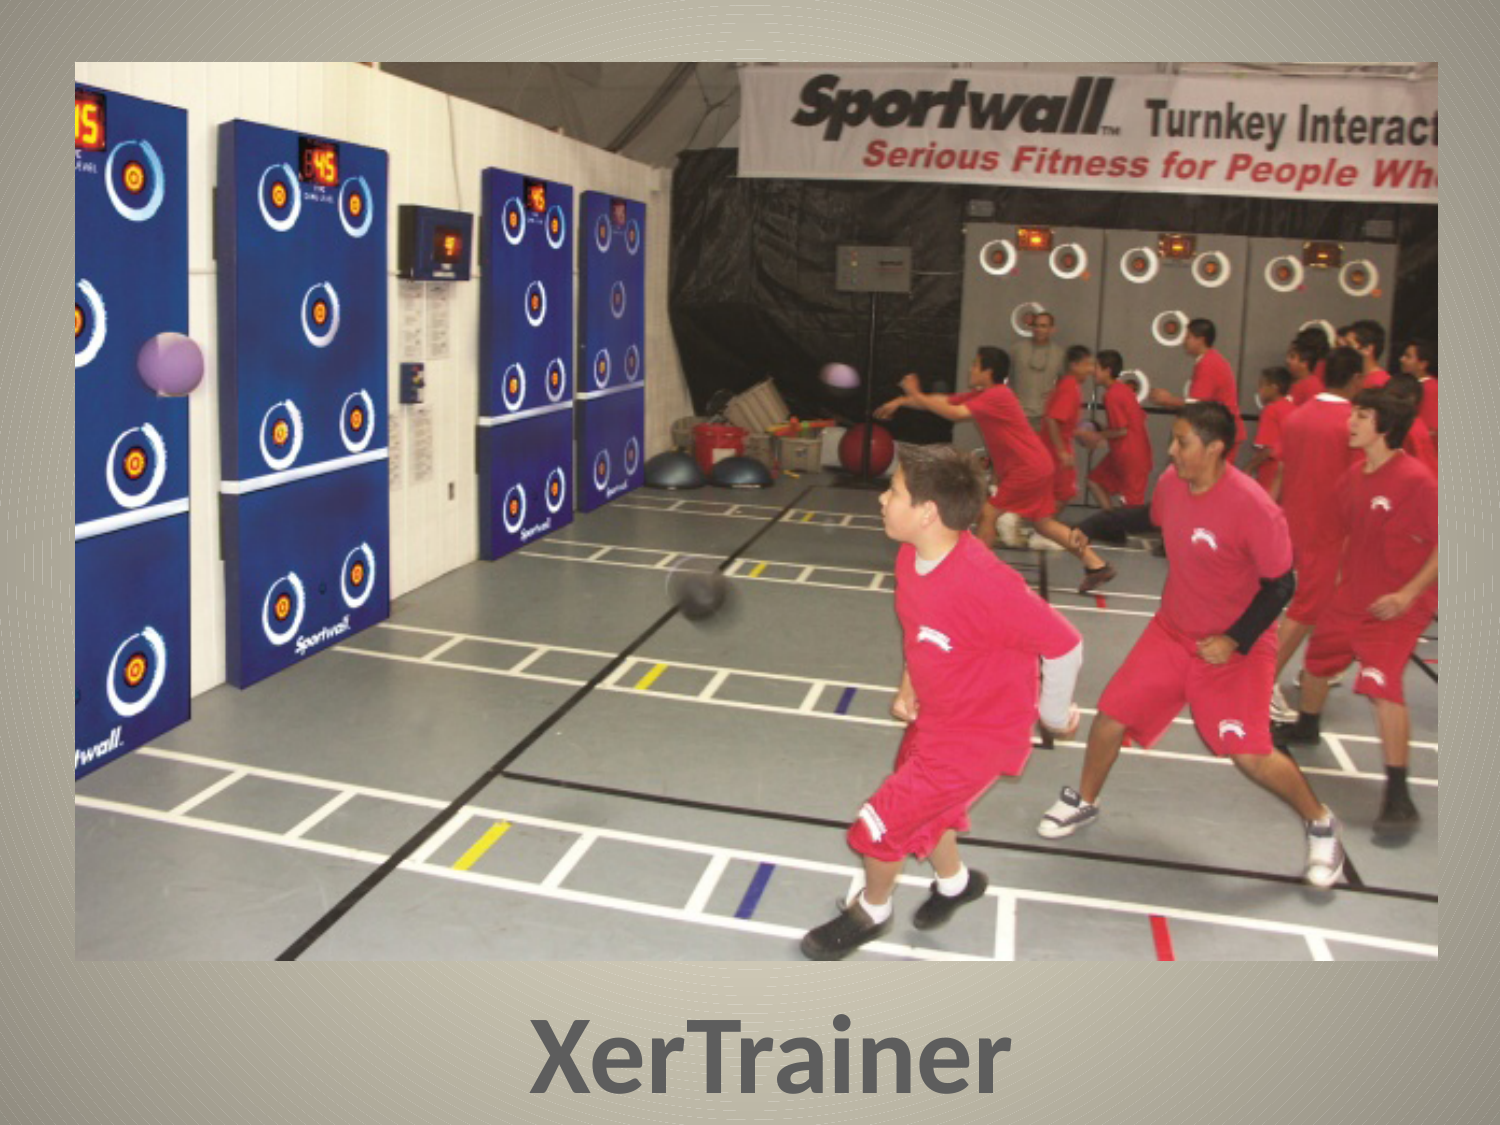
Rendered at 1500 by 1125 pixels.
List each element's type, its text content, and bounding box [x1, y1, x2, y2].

text_box XerTrainer [514, 973, 1030, 1124]
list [74, 62, 1438, 961]
